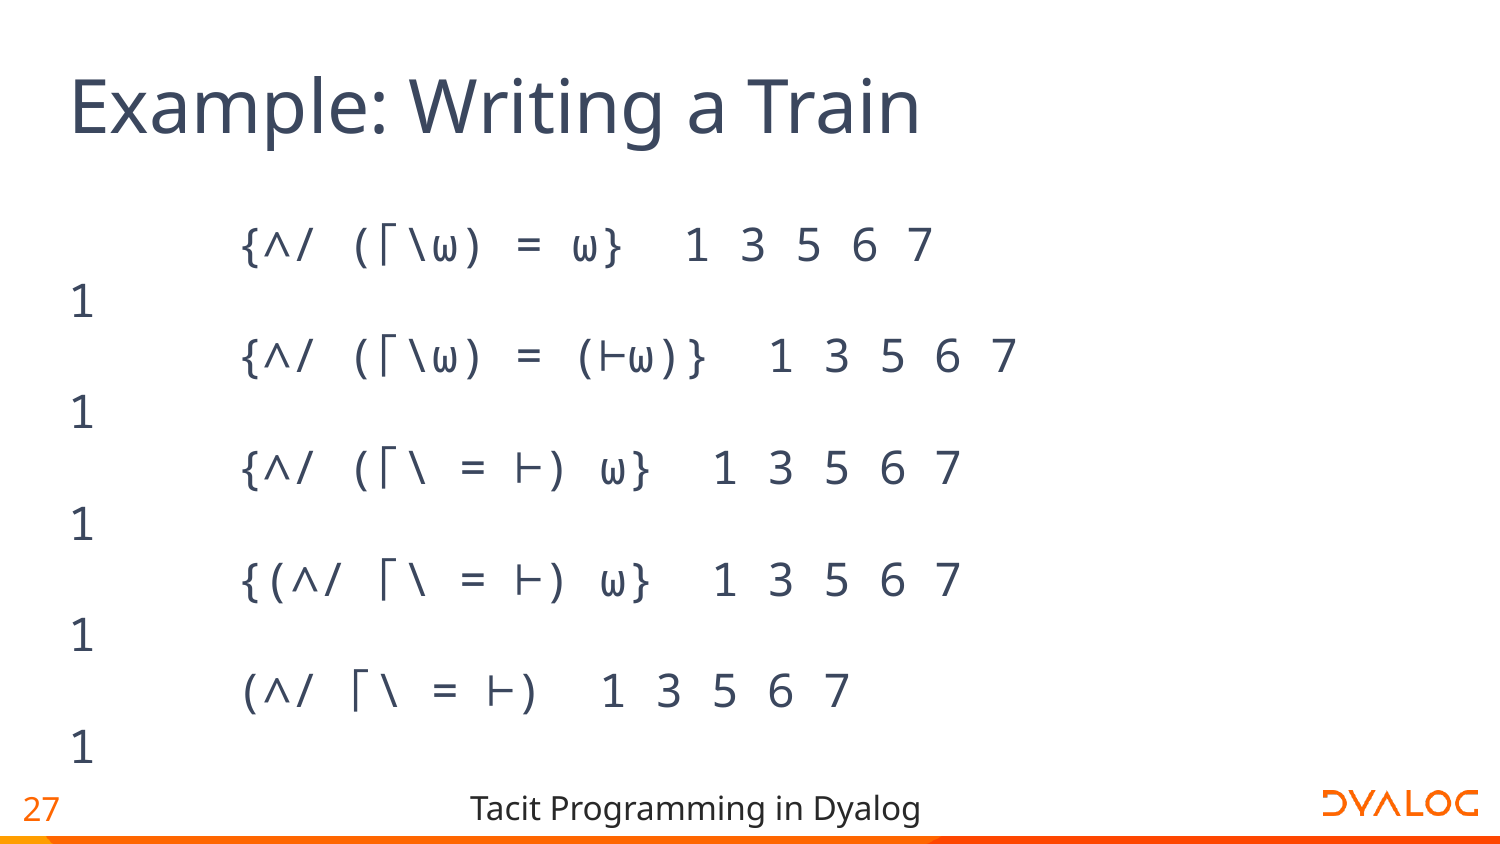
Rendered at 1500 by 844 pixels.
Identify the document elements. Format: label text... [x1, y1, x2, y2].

picture [0, 836, 1500, 844]
list {∧/ (⌈\⍵) = ⍵} 1 3 5 6 7 1 {∧/ (⌈\⍵) = (⊢⍵)} 1 3 5 6 7 1 {∧/ (⌈\ = ⊢) ⍵} 1 3 5 6 7 1 {(∧/ ⌈\ = ⊢) ⍵} 1 3 5 6 7 1 (∧/ ⌈\ = ⊢) 1 3 5 6 7 1 [53, 207, 1453, 783]
title Example: Writing a Train [53, 43, 1121, 157]
picture [1323, 790, 1478, 816]
